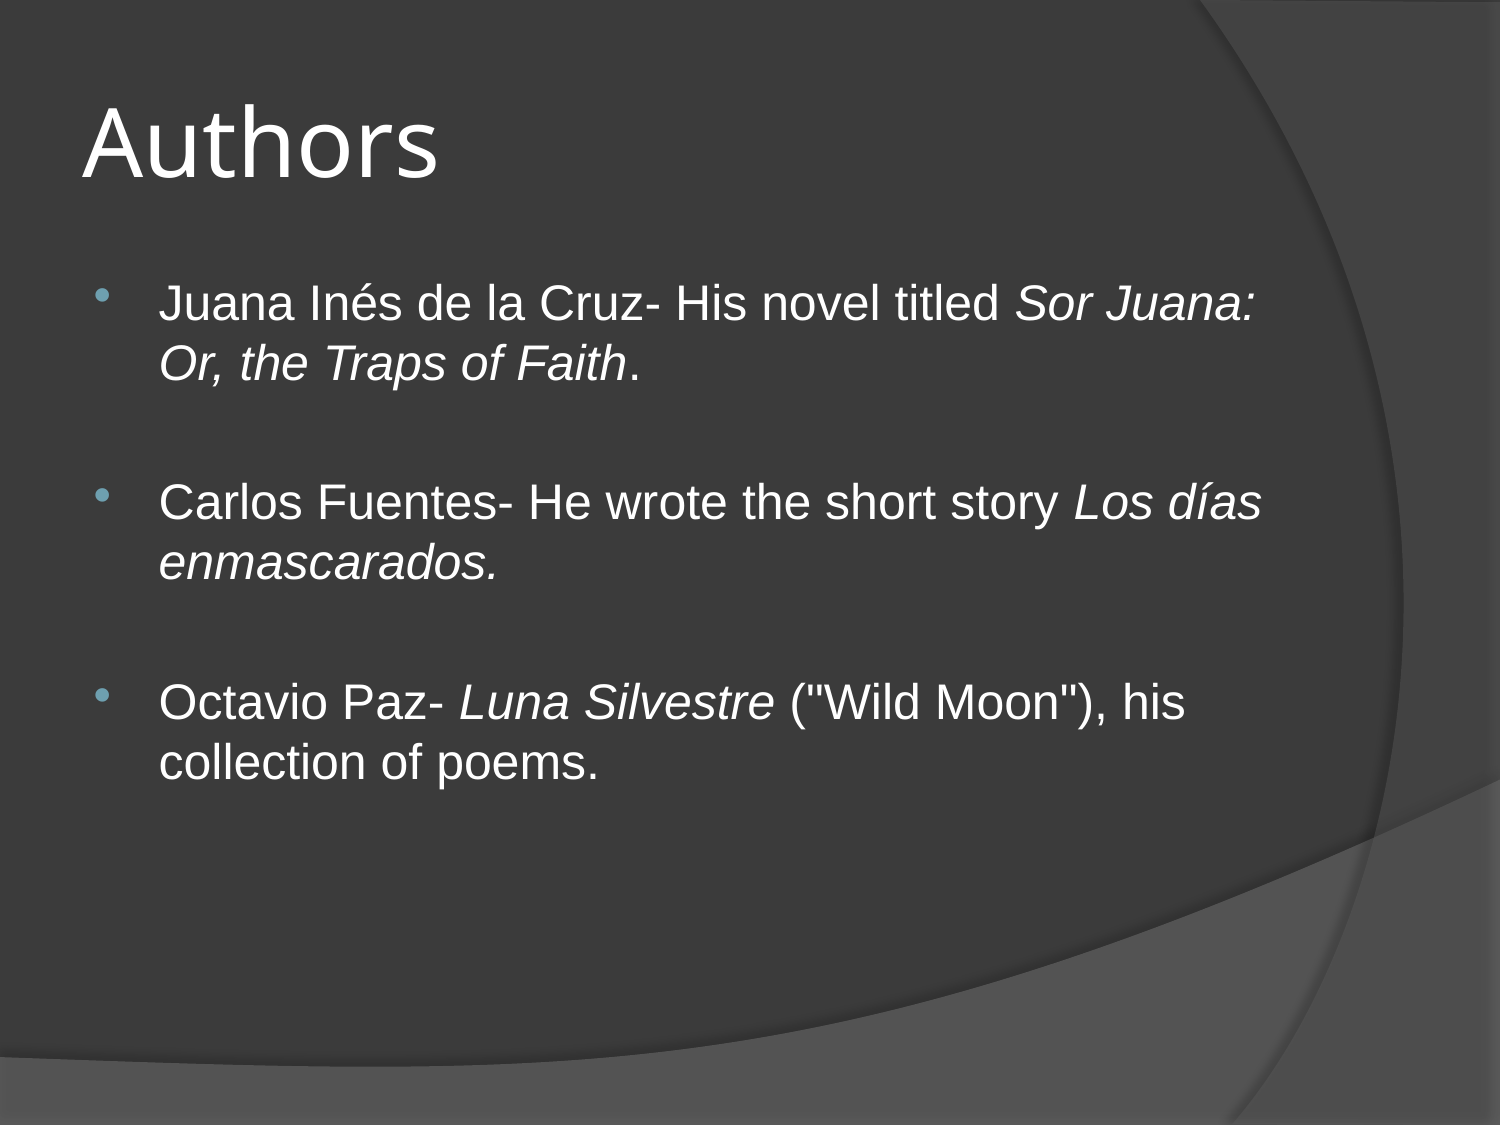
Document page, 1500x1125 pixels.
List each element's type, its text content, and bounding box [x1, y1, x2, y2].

list Juana Inés de la Cruz- His novel titled Sor Juana: Or, the Traps of Faith. Carlos Fuentes- He wrote the short story Los días enmascarados. Octavio Paz- Luna Silvestre ("Wild Moon"), his collection of poems. [75, 262, 1300, 1005]
title Authors [75, 45, 1300, 233]
